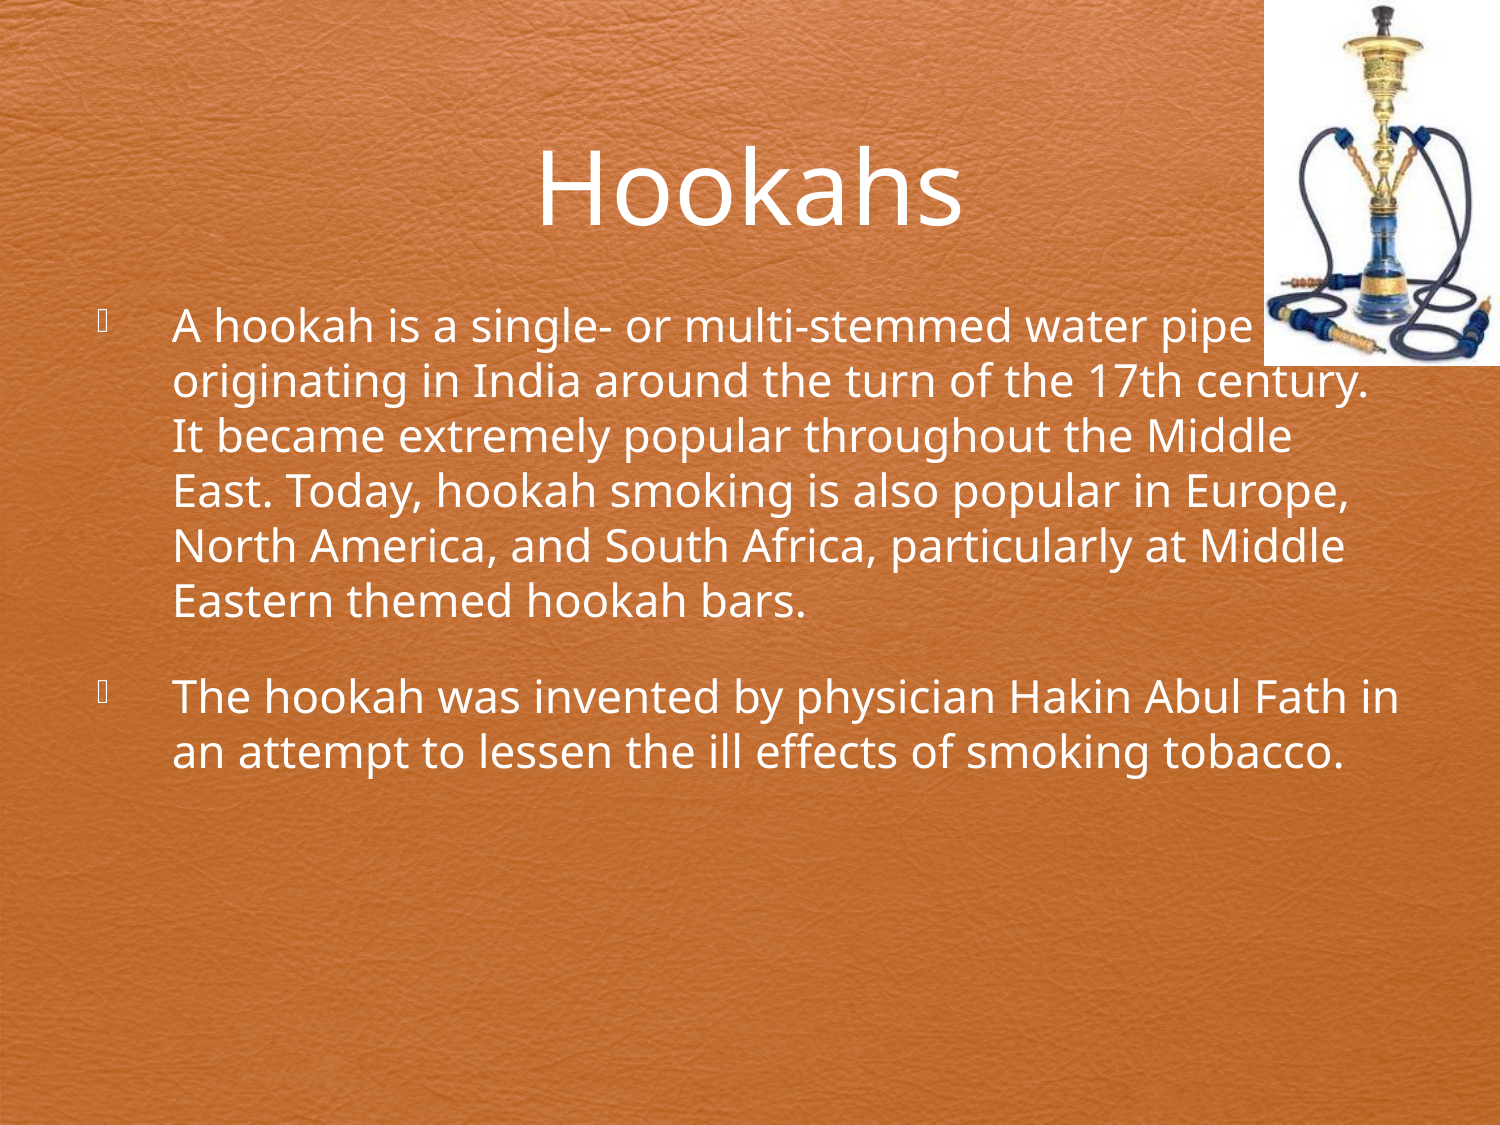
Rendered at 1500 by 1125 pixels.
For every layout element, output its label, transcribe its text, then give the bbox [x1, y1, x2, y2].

list A hookah is a single- or multi-stemmed water pipe originating in India around the turn of the 17th century. It became extremely popular throughout the Middle East. Today, hookah smoking is also popular in Europe, North America, and South Africa, particularly at Middle Eastern themed hookah bars. The hookah was invented by physician Hakin Abul Fath in an attempt to lessen the ill effects of smoking tobacco. [81, 288, 1419, 1006]
title Hookahs [81, 15, 1256, 254]
picture [1262, 0, 1500, 368]
